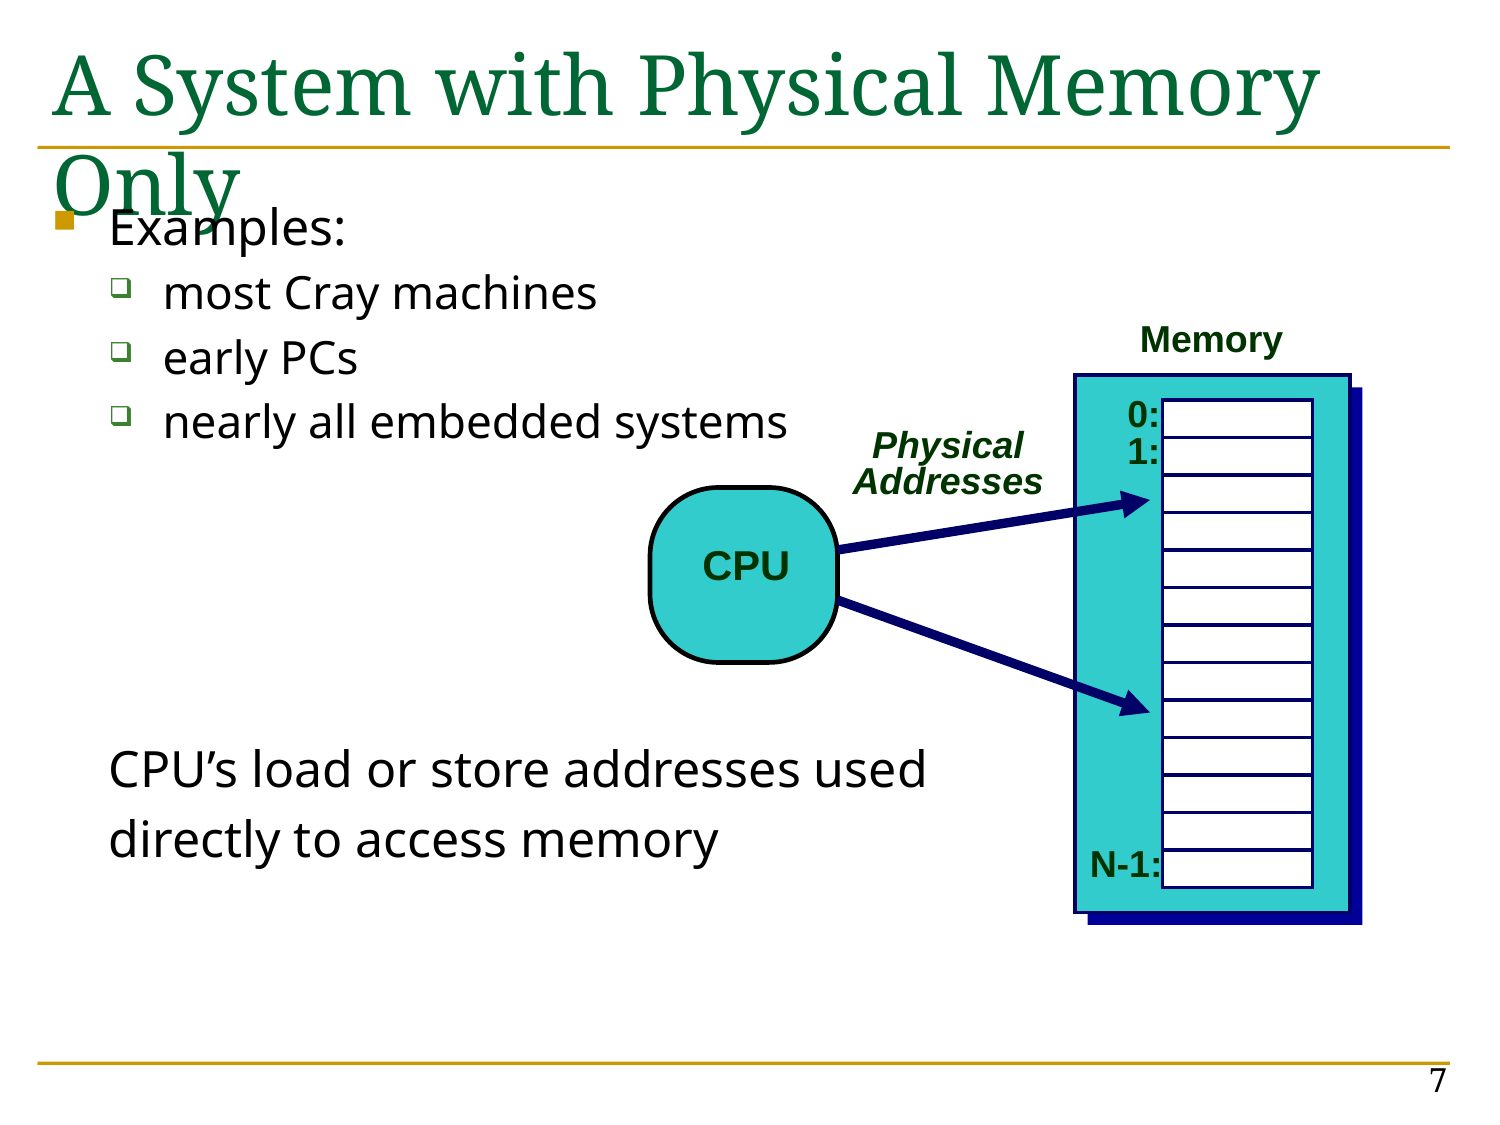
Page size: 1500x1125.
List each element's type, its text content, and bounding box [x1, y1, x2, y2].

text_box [649, 312, 1363, 926]
title A System with Physical Memory Only [37, 24, 1450, 187]
list Examples: most Cray machines early PCs nearly all embedded systems CPU’s load or store addresses used directly to access memory [37, 187, 1450, 988]
slide_number 7 [1112, 1037, 1463, 1113]
